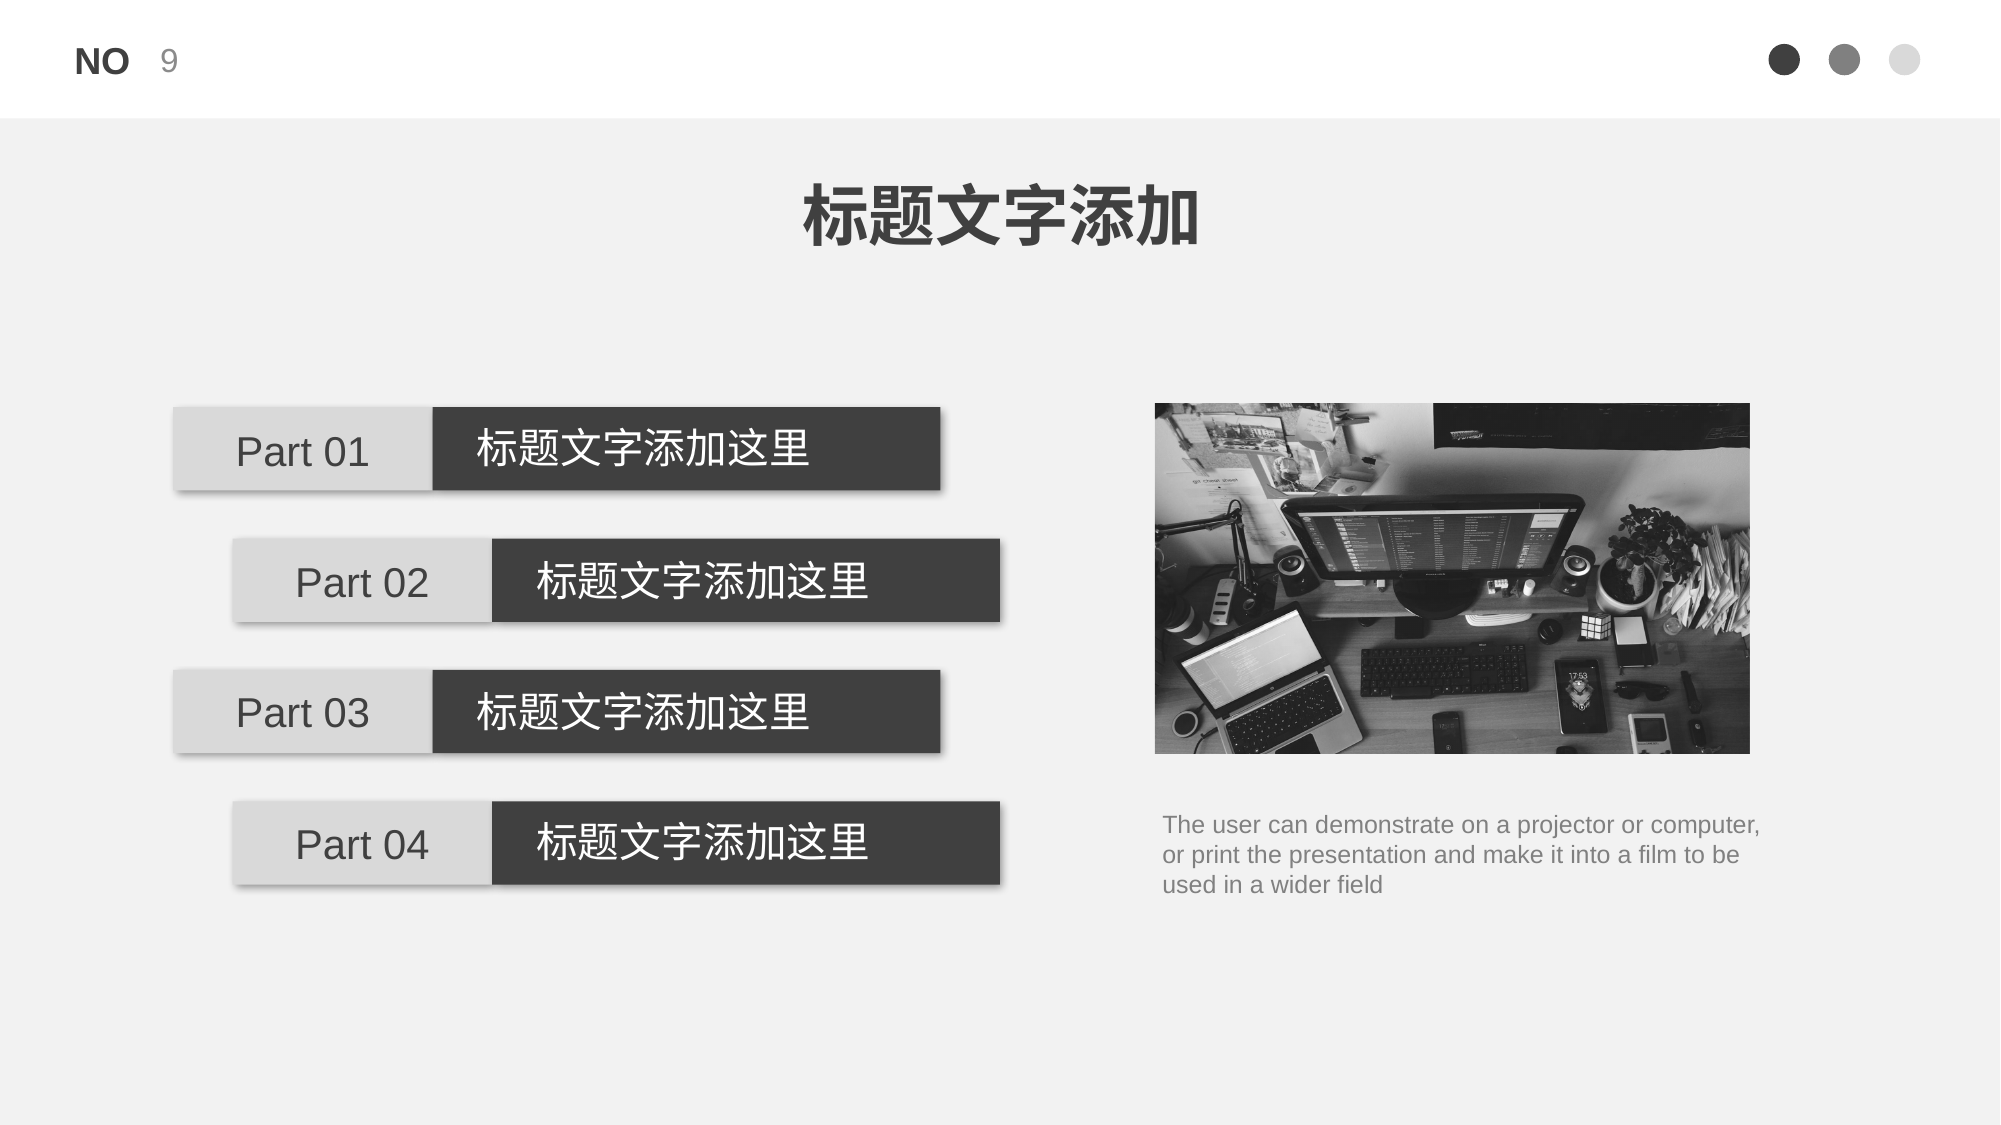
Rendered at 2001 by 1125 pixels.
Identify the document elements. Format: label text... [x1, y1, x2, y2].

text_box 标题文字添加 [592, 166, 1412, 261]
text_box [173, 407, 941, 491]
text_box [173, 669, 941, 754]
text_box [232, 801, 1000, 885]
picture [1154, 403, 1750, 754]
slide_number 9 [145, 29, 252, 90]
text_box The user can demonstrate on a projector or computer, or print the presentation and make it into a film to be used in a wider field [1147, 801, 1789, 906]
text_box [232, 538, 1000, 622]
